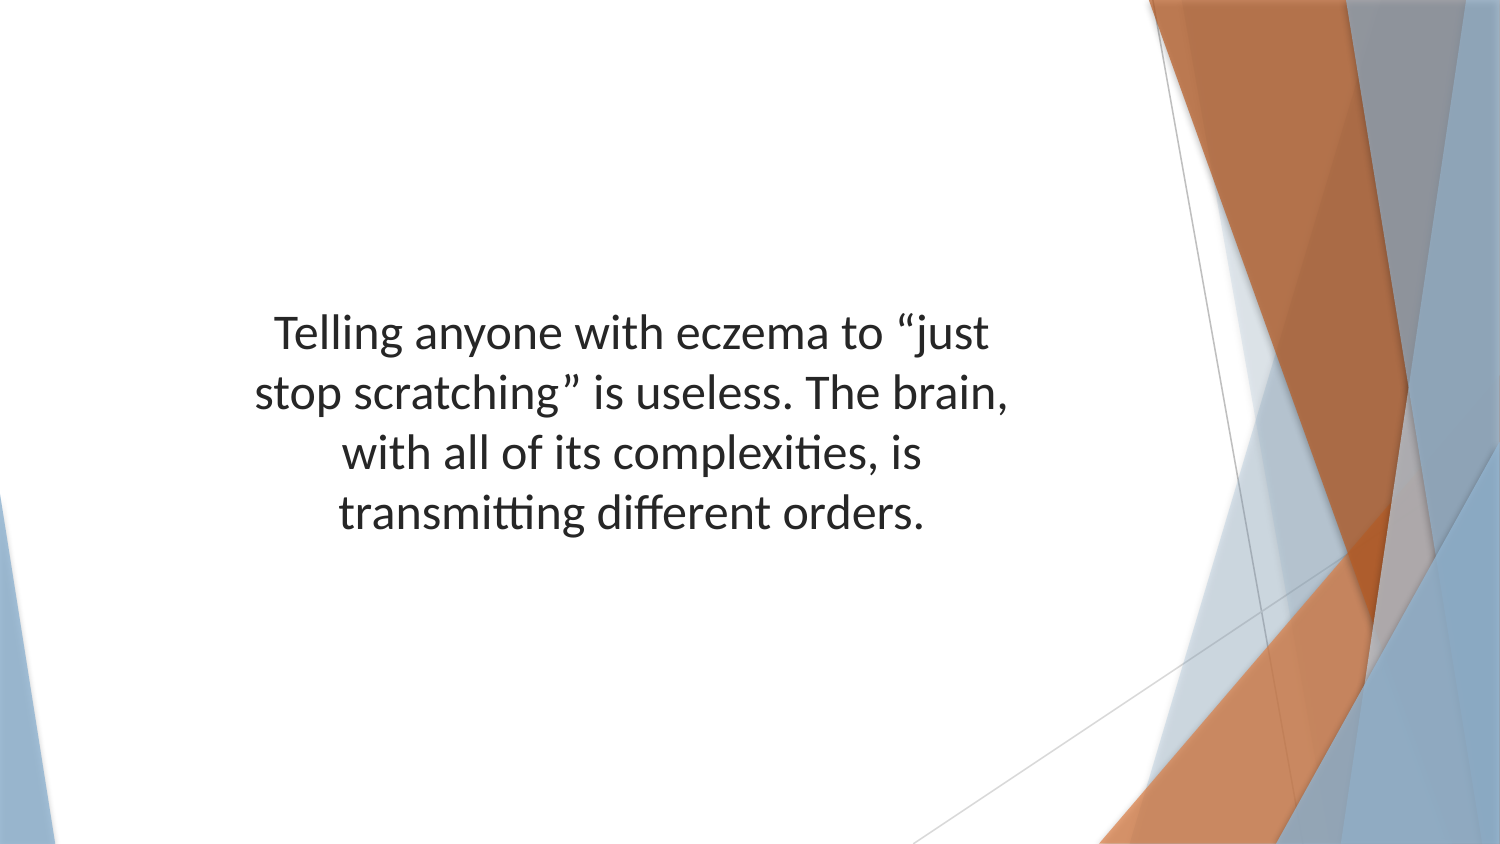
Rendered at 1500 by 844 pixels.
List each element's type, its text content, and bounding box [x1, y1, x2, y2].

list Telling anyone with eczema to “just stop scratching” is useless. The brain, with all of its complexities, is transmitting different orders. [218, 291, 1046, 552]
